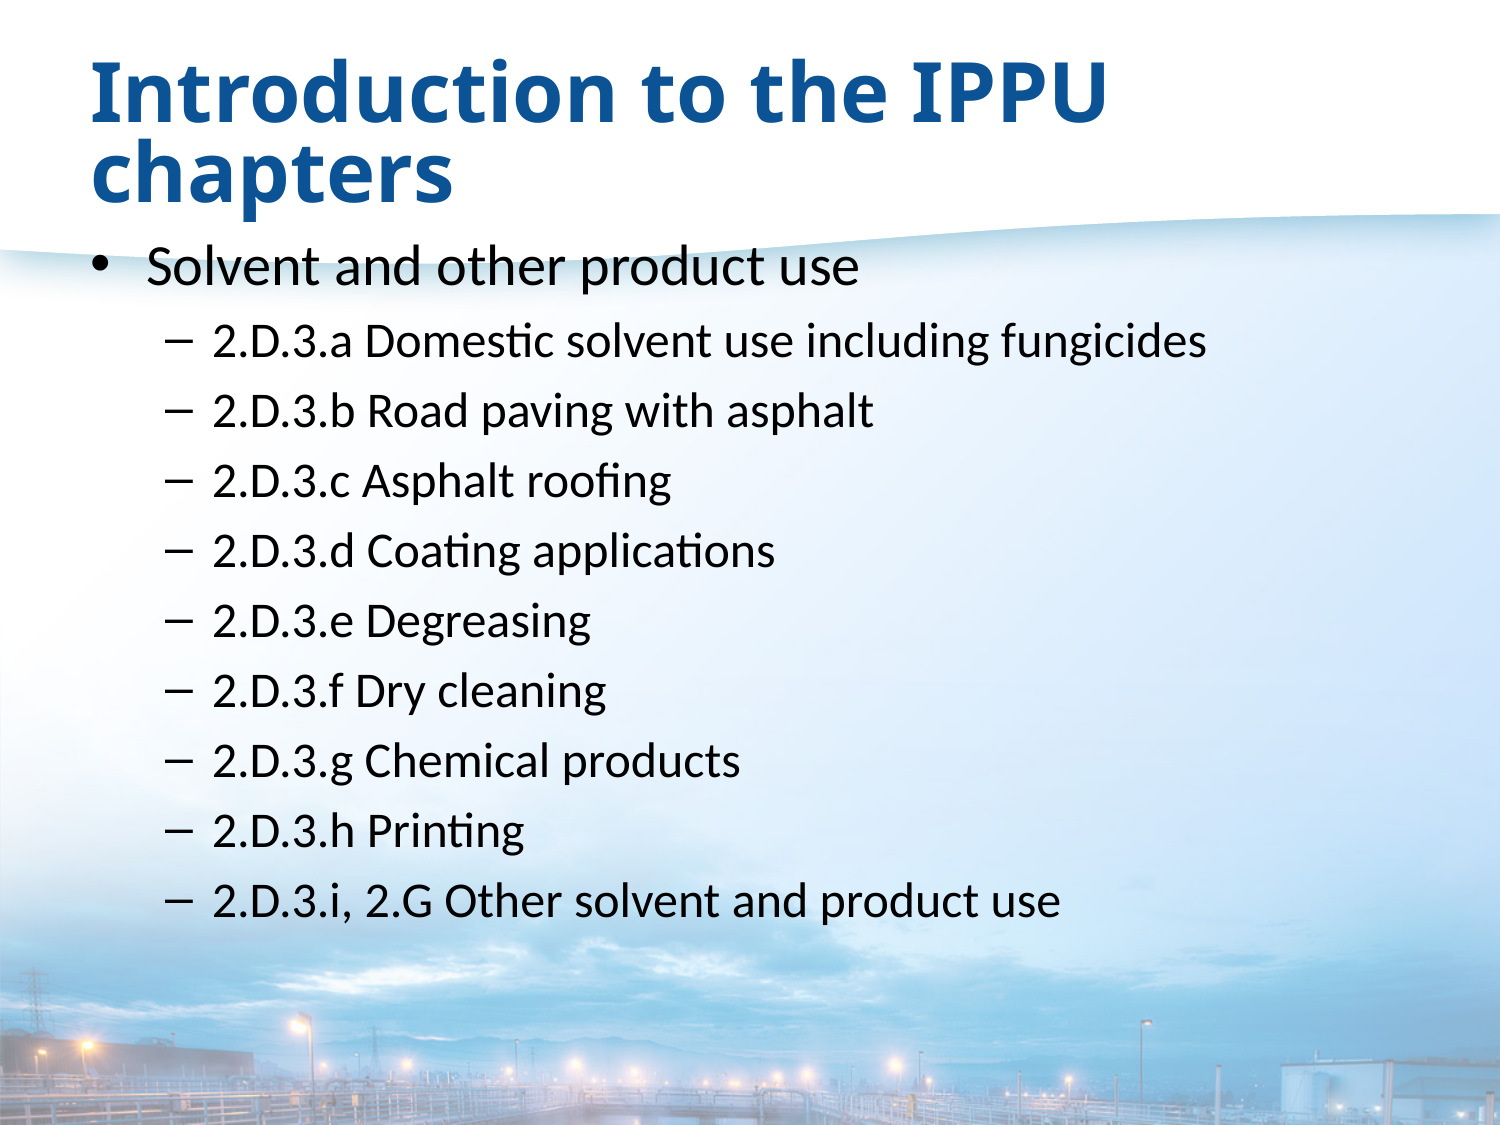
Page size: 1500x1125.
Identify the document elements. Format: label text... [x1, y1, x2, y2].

title Introduction to the IPPU chapters [75, 45, 1425, 219]
picture [0, 215, 1500, 1125]
list Solvent and other product use 2.D.3.a Domestic solvent use including fungicides 2.D.3.b Road paving with asphalt 2.D.3.c Asphalt roofing 2.D.3.d Coating applications 2.D.3.e Degreasing 2.D.3.f Dry cleaning 2.D.3.g Chemical products 2.D.3.h Printing 2.D.3.i, 2.G Other solvent and product use [75, 219, 1425, 1047]
